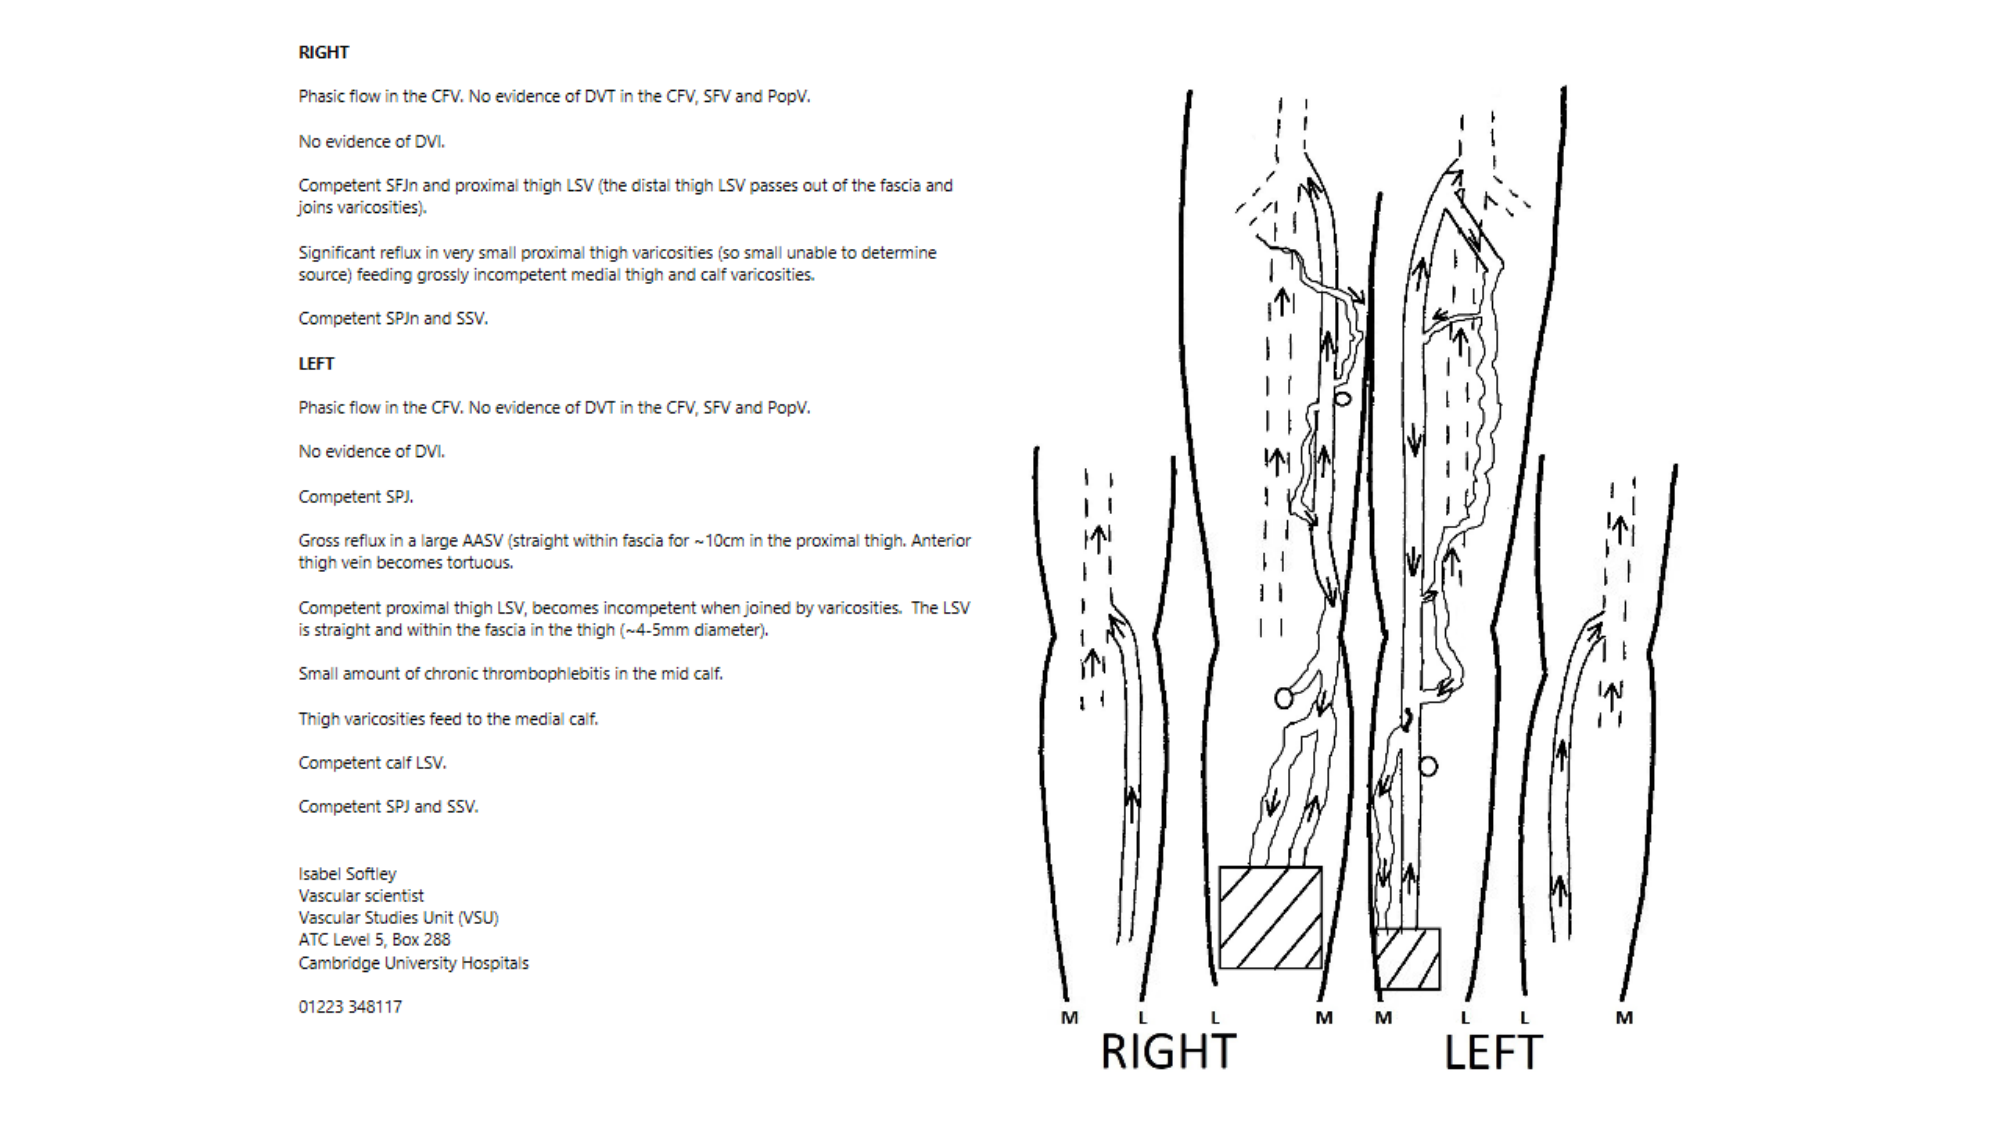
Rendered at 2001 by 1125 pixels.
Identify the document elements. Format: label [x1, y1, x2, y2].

picture [289, 43, 1711, 1082]
